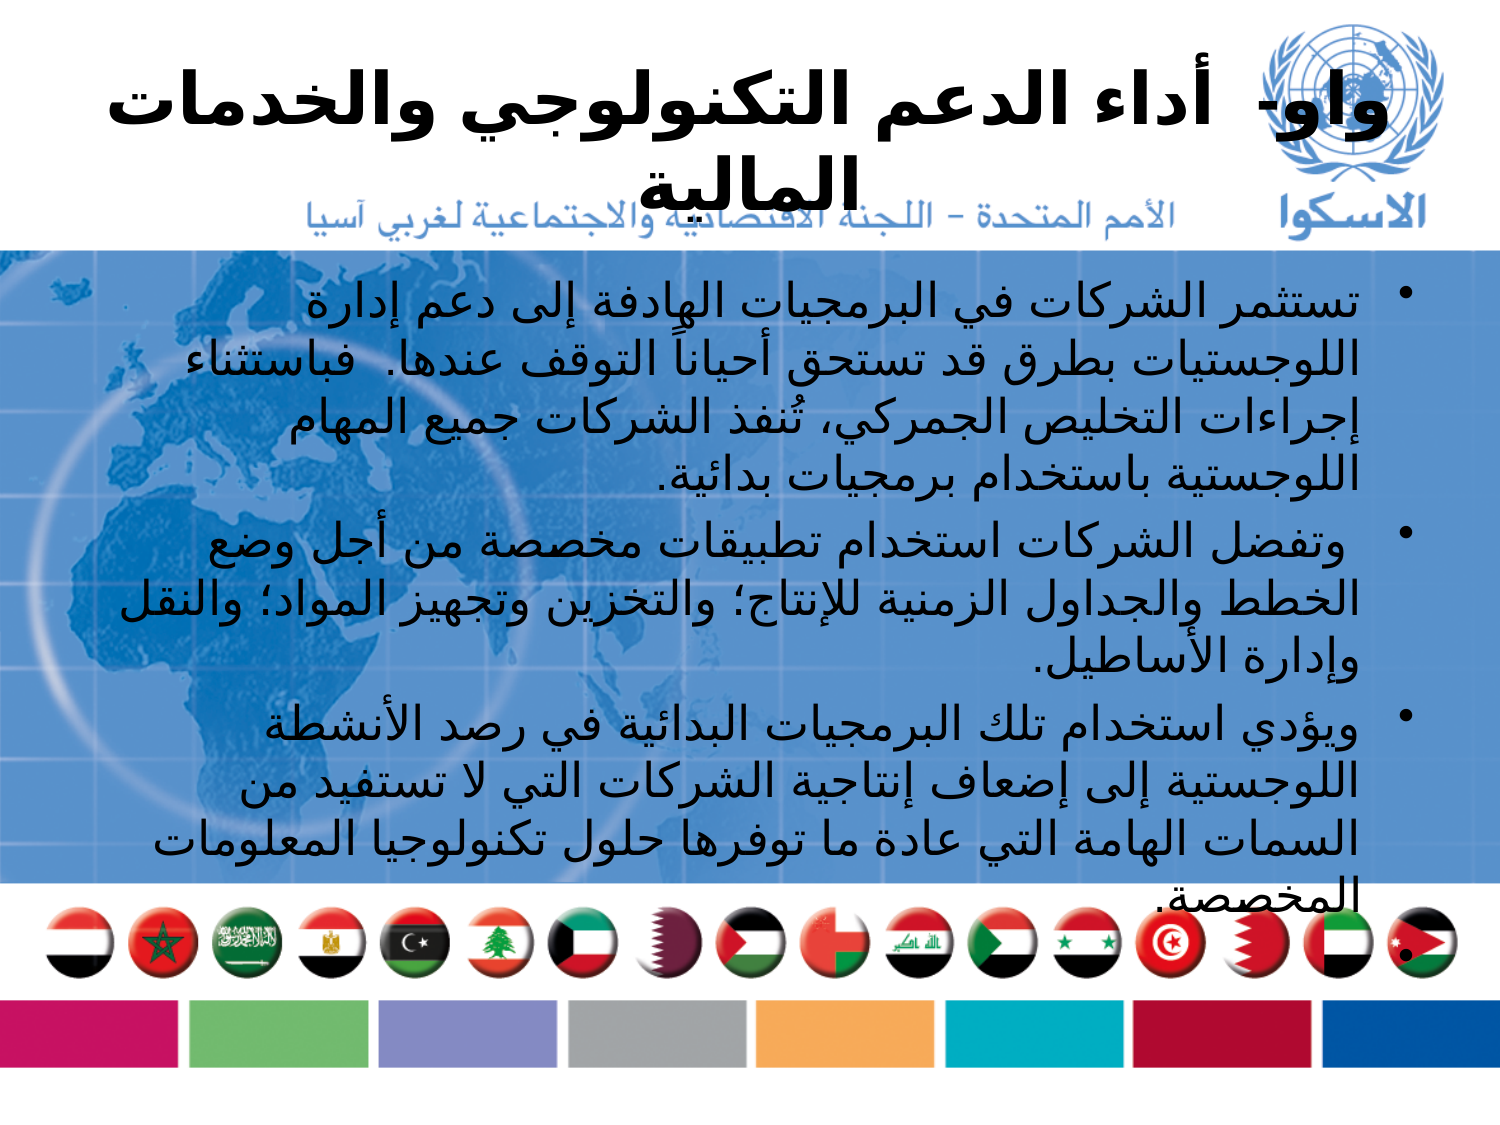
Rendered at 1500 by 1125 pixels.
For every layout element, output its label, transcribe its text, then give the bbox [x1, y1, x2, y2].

list تستثمر الشركات في البرمجيات الهادفة إلى دعم إدارة اللوجستيات بطرق قد تستحق أحياناً التوقف عندها. فباستثناء إجراءات التخليص الجمركي، تُنفذ الشركات جميع المهام اللوجستية باستخدام برمجيات بدائية. وتفضل الشركات استخدام تطبيقات مخصصة من أجل وضع الخطط والجداول الزمنية للإنتاج؛ والتخزين وتجهيز المواد؛ والنقل وإدارة الأساطيل. ويؤدي استخدام تلك البرمجيات البدائية في رصد الأنشطة اللوجستية إلى إضعاف إنتاجية الشركات التي لا تستفيد من السمات الهامة التي عادة ما توفرها حلول تكنولوجيا المعلومات المخصصة. [75, 262, 1425, 1005]
picture [0, 0, 1500, 1125]
title واو- أداء الدعم التكنولوجي والخدمات المالية [75, 45, 1425, 233]
